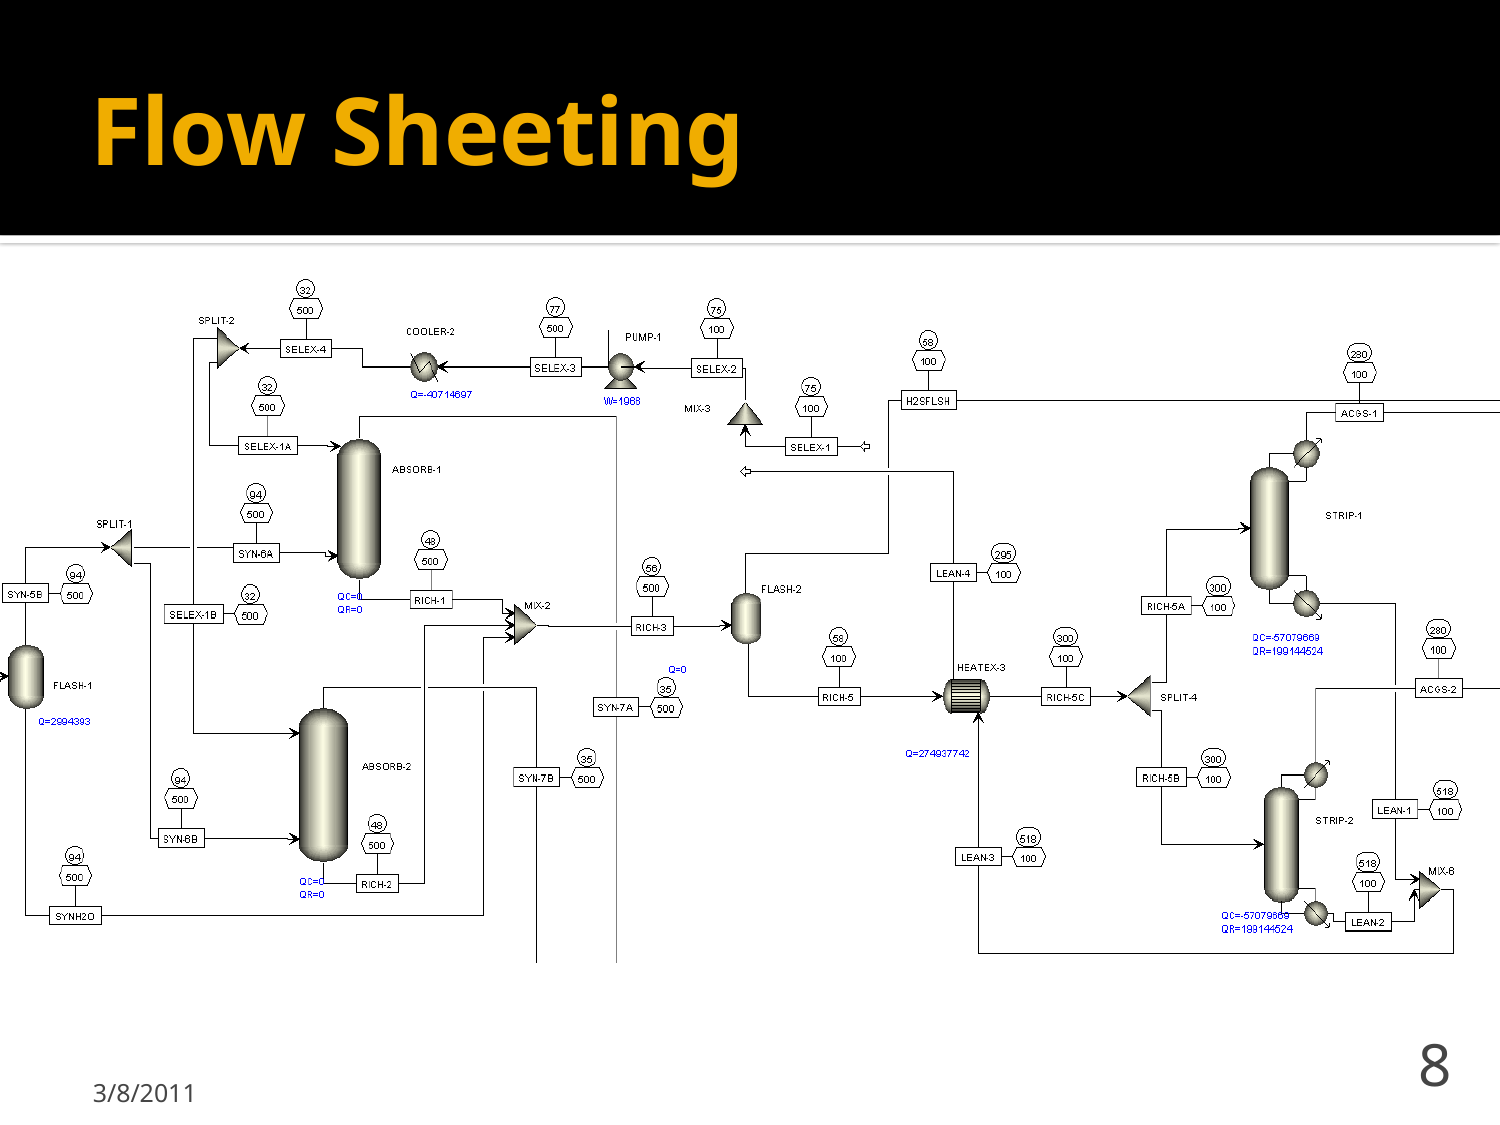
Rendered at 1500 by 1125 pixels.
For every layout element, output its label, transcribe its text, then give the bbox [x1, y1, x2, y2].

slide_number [75, 1062, 425, 1108]
slide_number 8 [1345, 1062, 1467, 1108]
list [0, 274, 1500, 963]
title Flow Sheeting [75, 25, 1425, 231]
